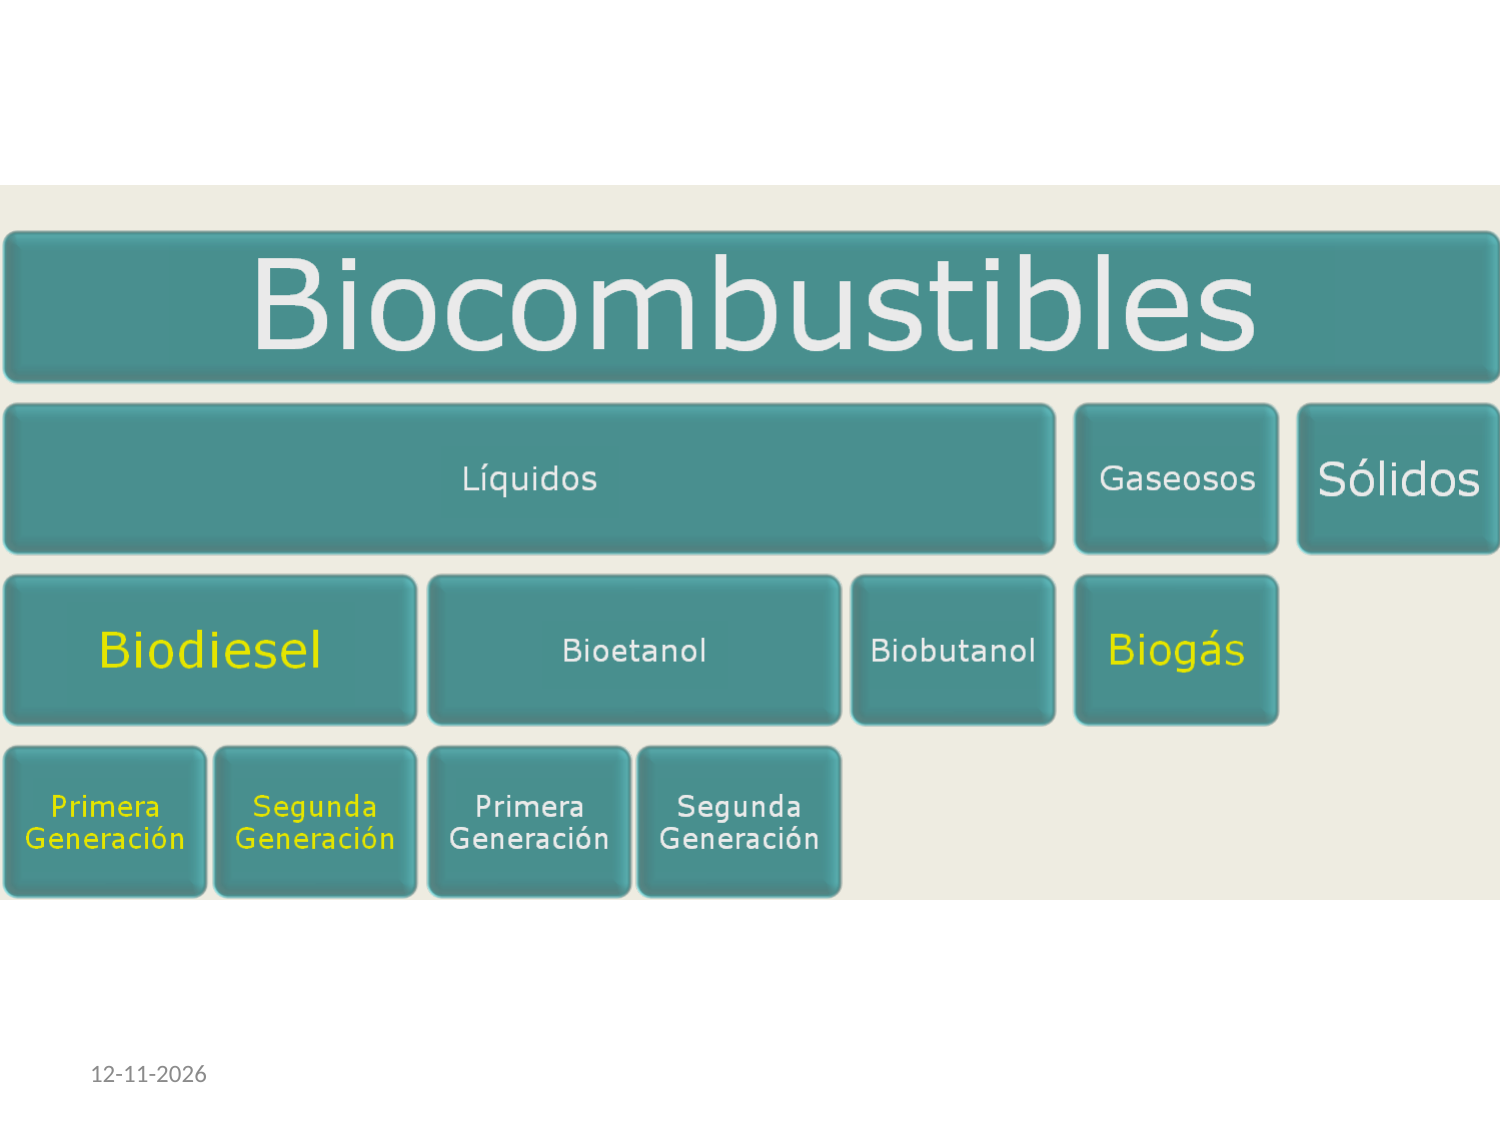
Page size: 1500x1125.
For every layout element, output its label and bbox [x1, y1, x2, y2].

slide_number [75, 1042, 425, 1103]
picture [0, 184, 1500, 901]
